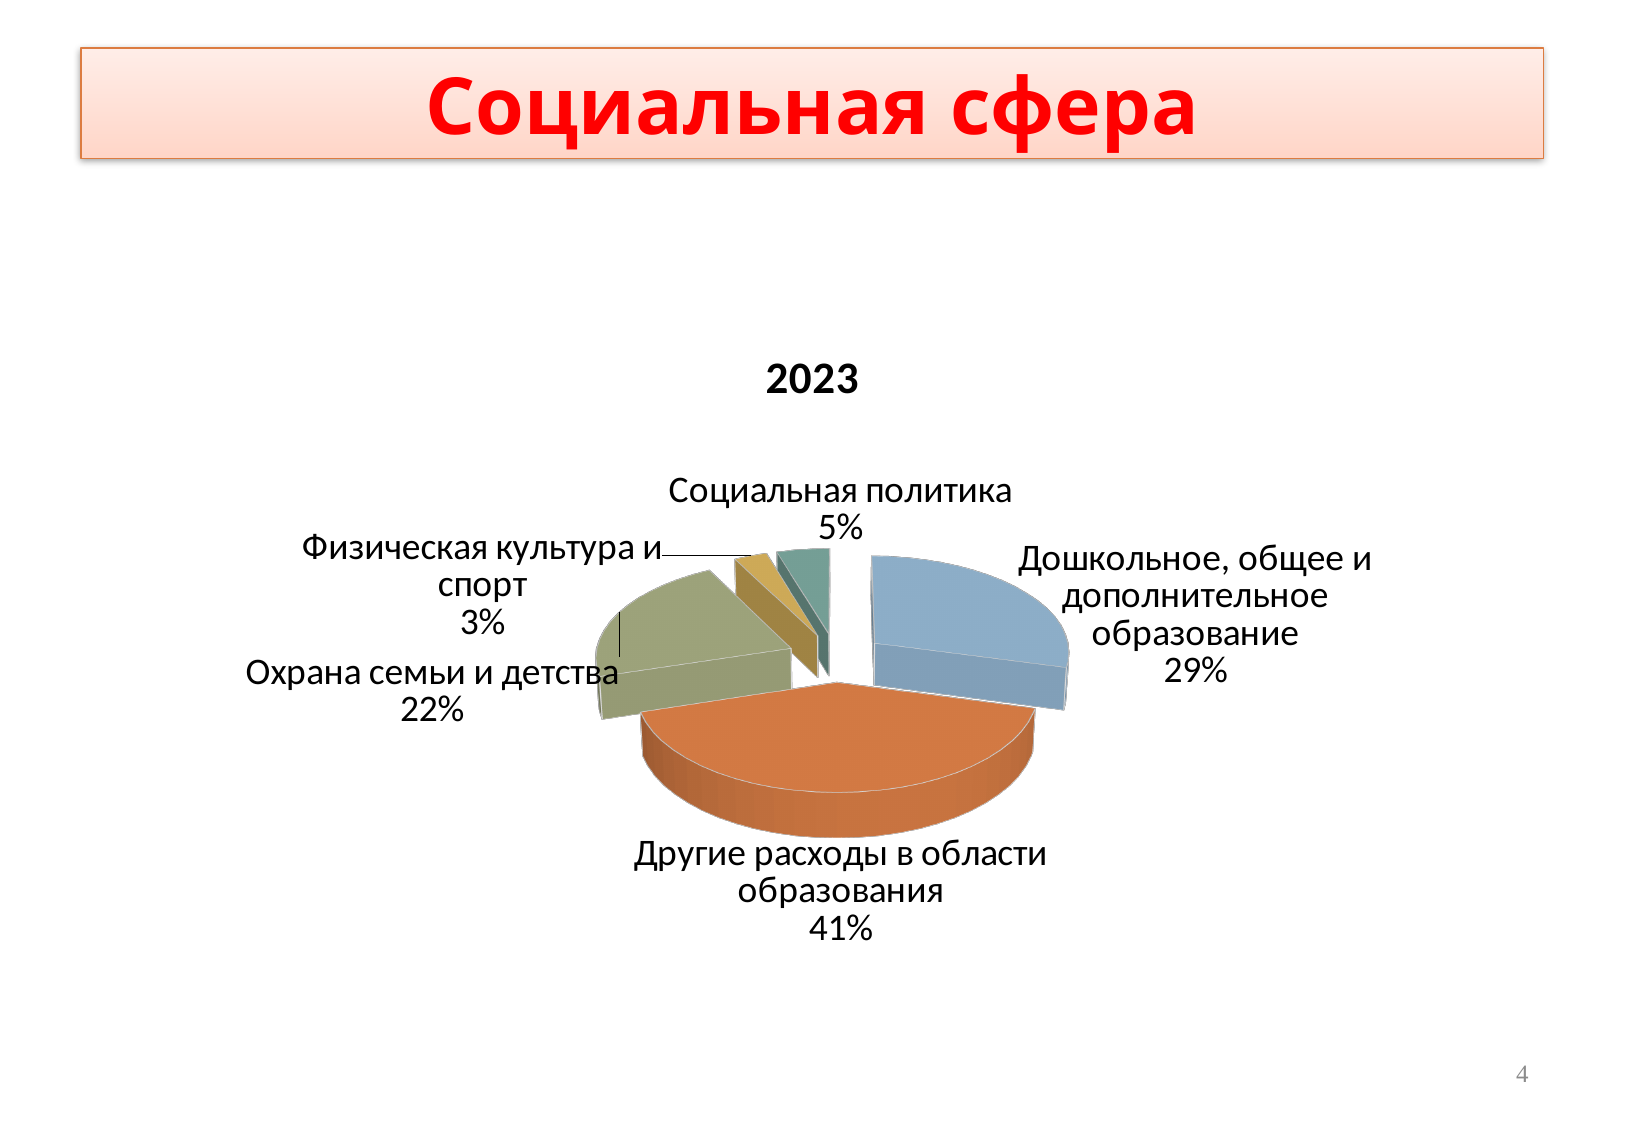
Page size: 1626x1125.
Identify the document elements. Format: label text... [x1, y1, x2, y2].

chart [80, 324, 1544, 963]
slide_number 4 [1164, 1042, 1544, 1103]
title Социальная сфера [80, 47, 1544, 159]
